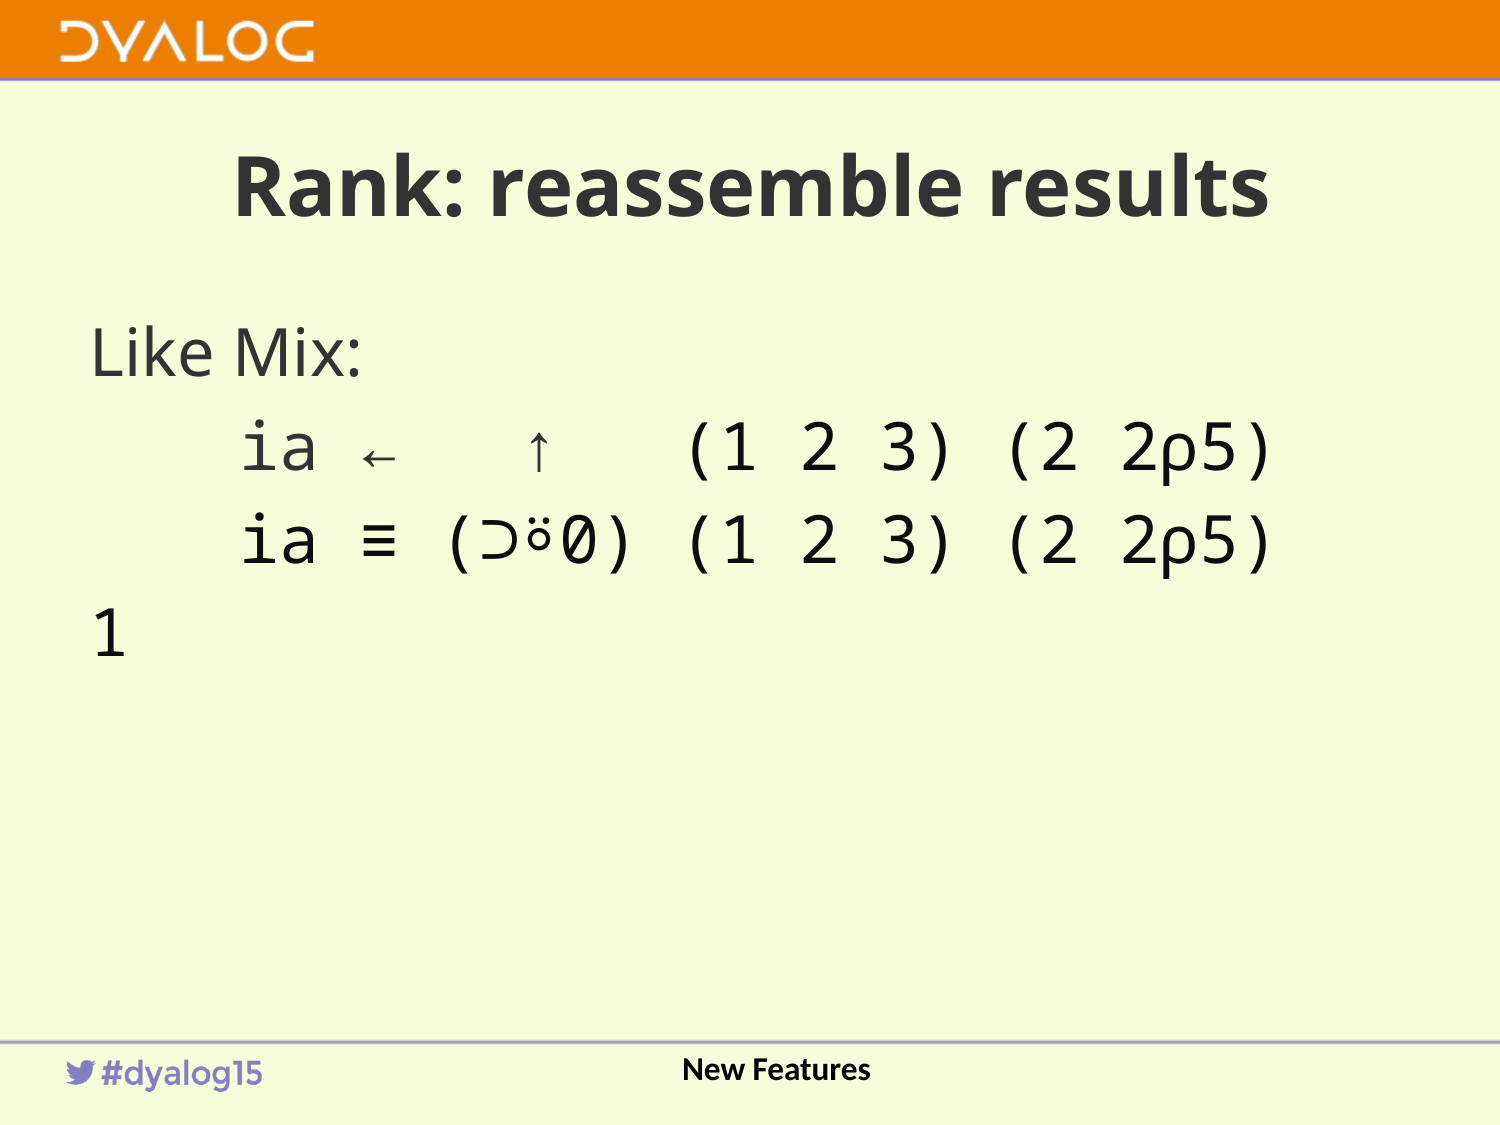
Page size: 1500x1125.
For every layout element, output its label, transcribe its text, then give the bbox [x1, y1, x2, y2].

title Rank: reassemble results [76, 125, 1427, 256]
picture [0, 0, 1500, 1125]
list Like Mix: ia ← ↑ (1 2 3) (2 2⍴5) ia ≡ (⊃⍤0) (1 2 3) (2 2⍴5) 1 [75, 302, 1425, 1005]
footer New Features [667, 1039, 892, 1100]
